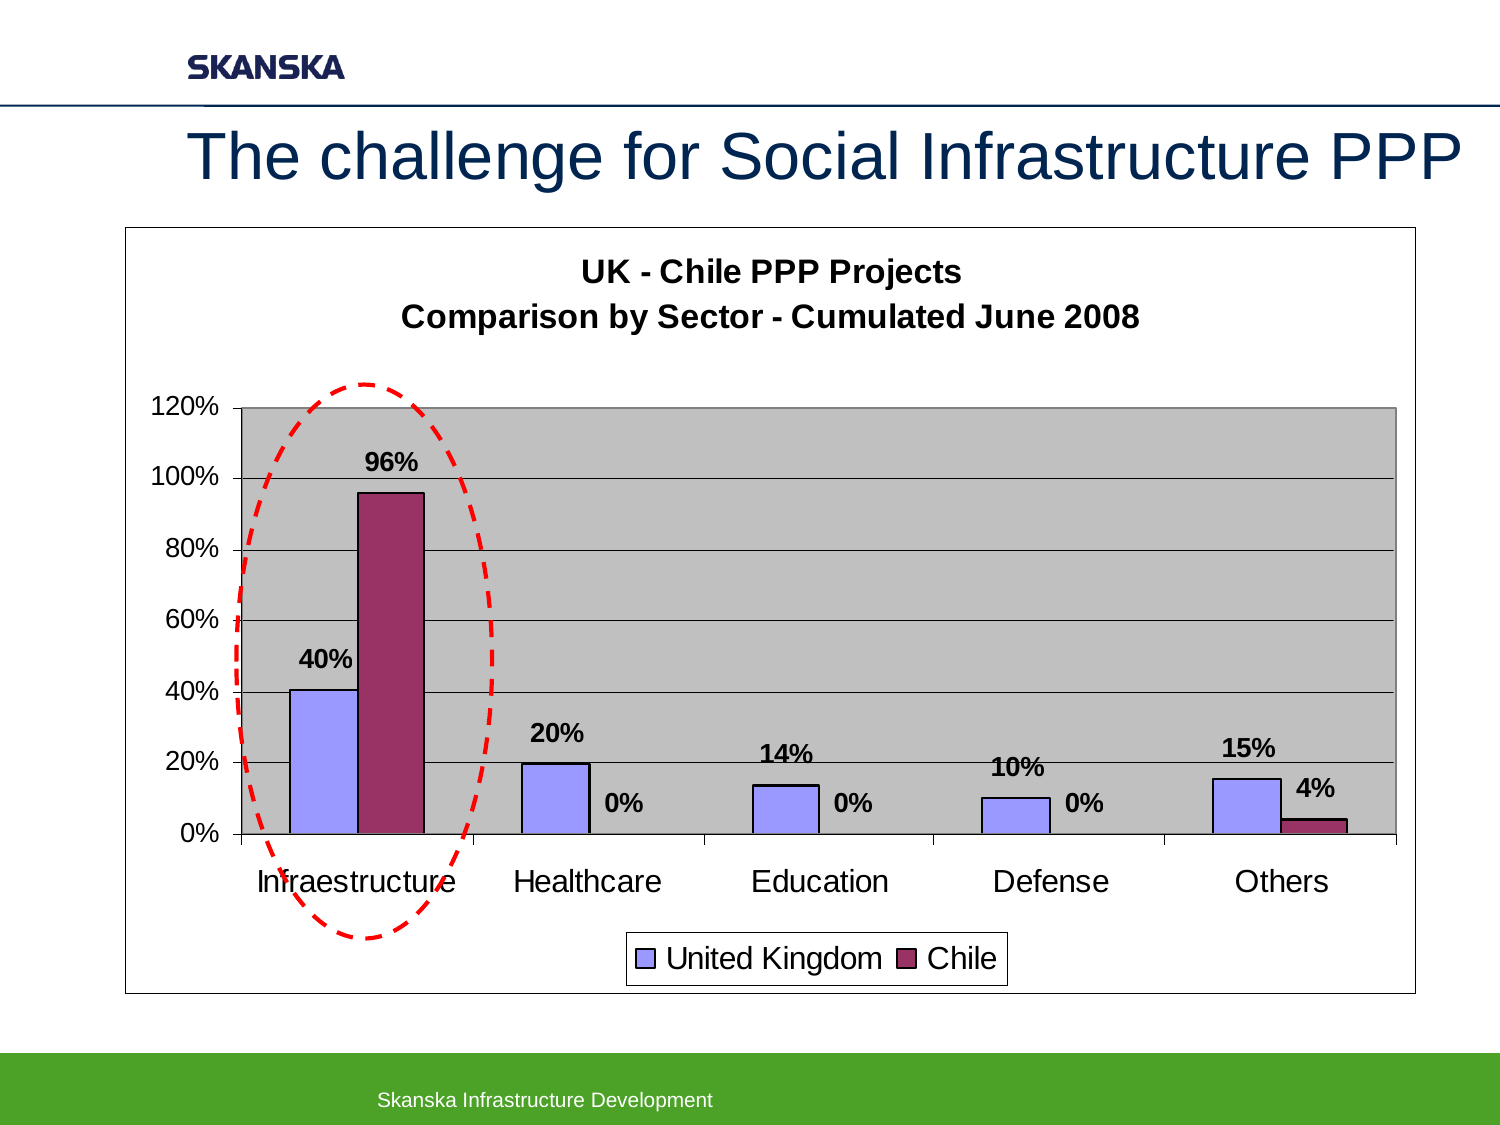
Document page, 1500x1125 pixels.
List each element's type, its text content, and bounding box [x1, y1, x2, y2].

picture [188, 55, 345, 79]
picture [114, 216, 1428, 1005]
footer Skanska Infrastructure Development [361, 1078, 1284, 1110]
title The challenge for Social Infrastructure PPP [179, 114, 1500, 202]
